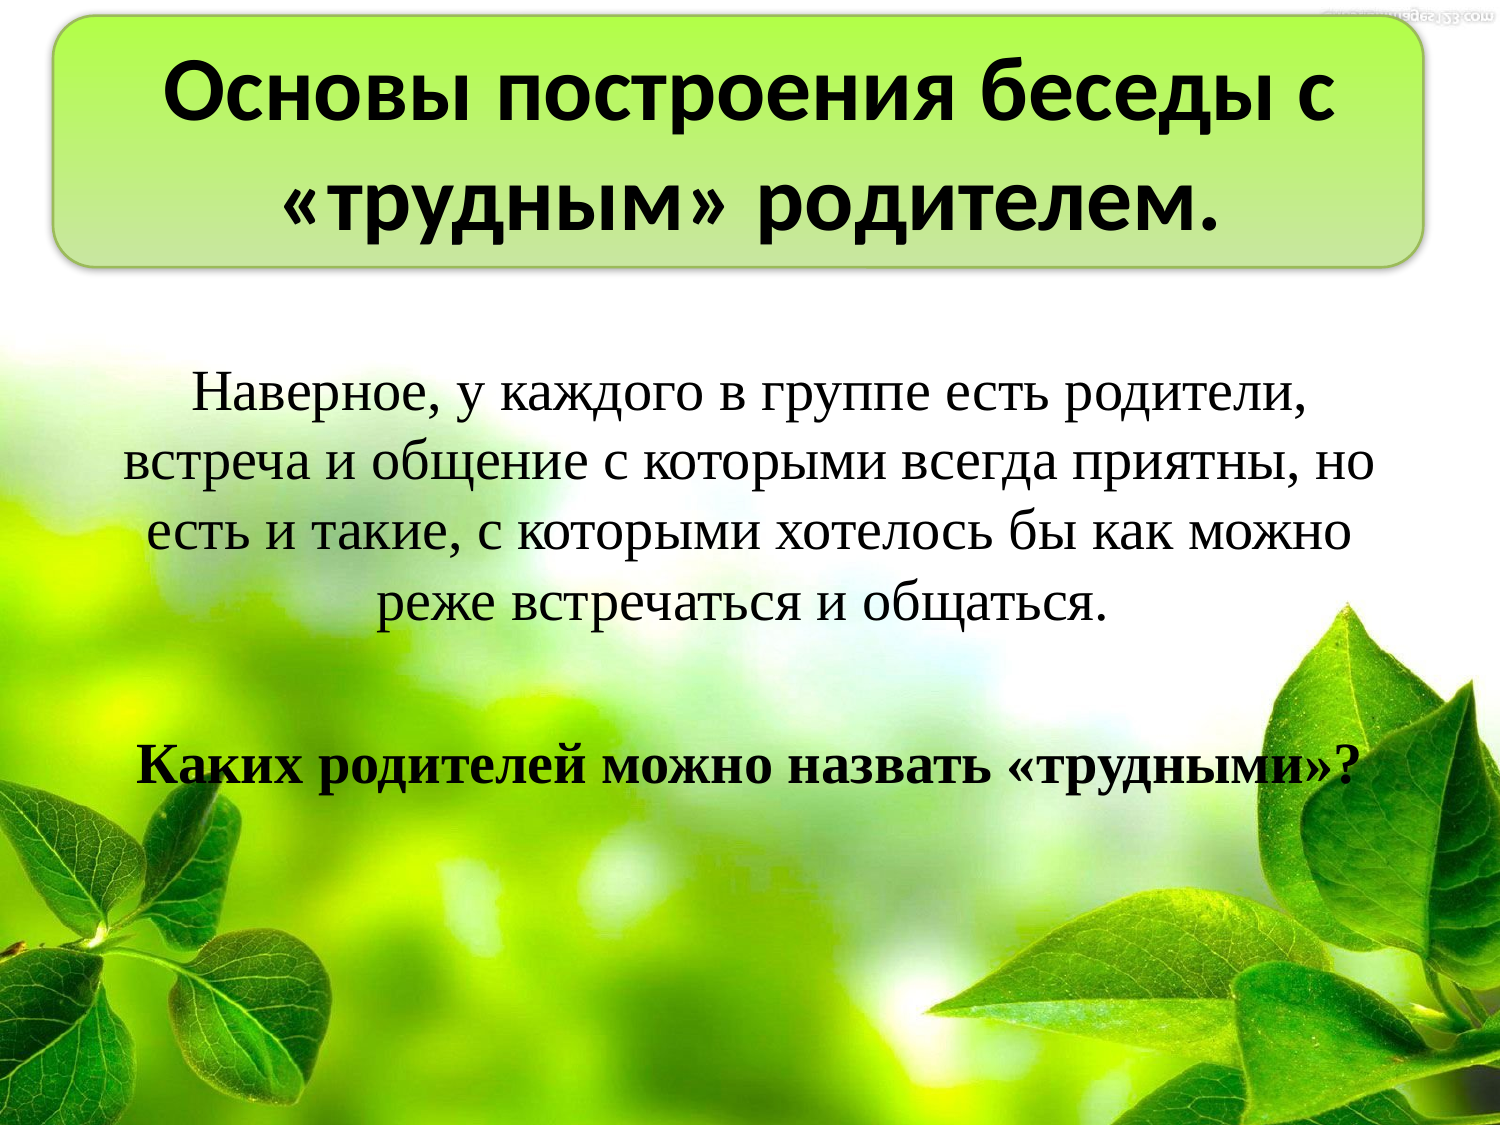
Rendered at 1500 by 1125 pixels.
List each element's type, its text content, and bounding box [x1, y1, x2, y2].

list Наверное, у каждого в группе есть родители, встреча и общение с которыми всегда приятны, но есть и такие, с которыми хотелось бы как можно реже встречаться и общаться. Каких родителей можно назвать «трудными»? [74, 262, 1426, 1006]
text_box [51, 14, 1424, 264]
picture [0, 0, 1500, 1125]
title Основы построения беседы с «трудным» родителем. [74, 44, 1426, 233]
